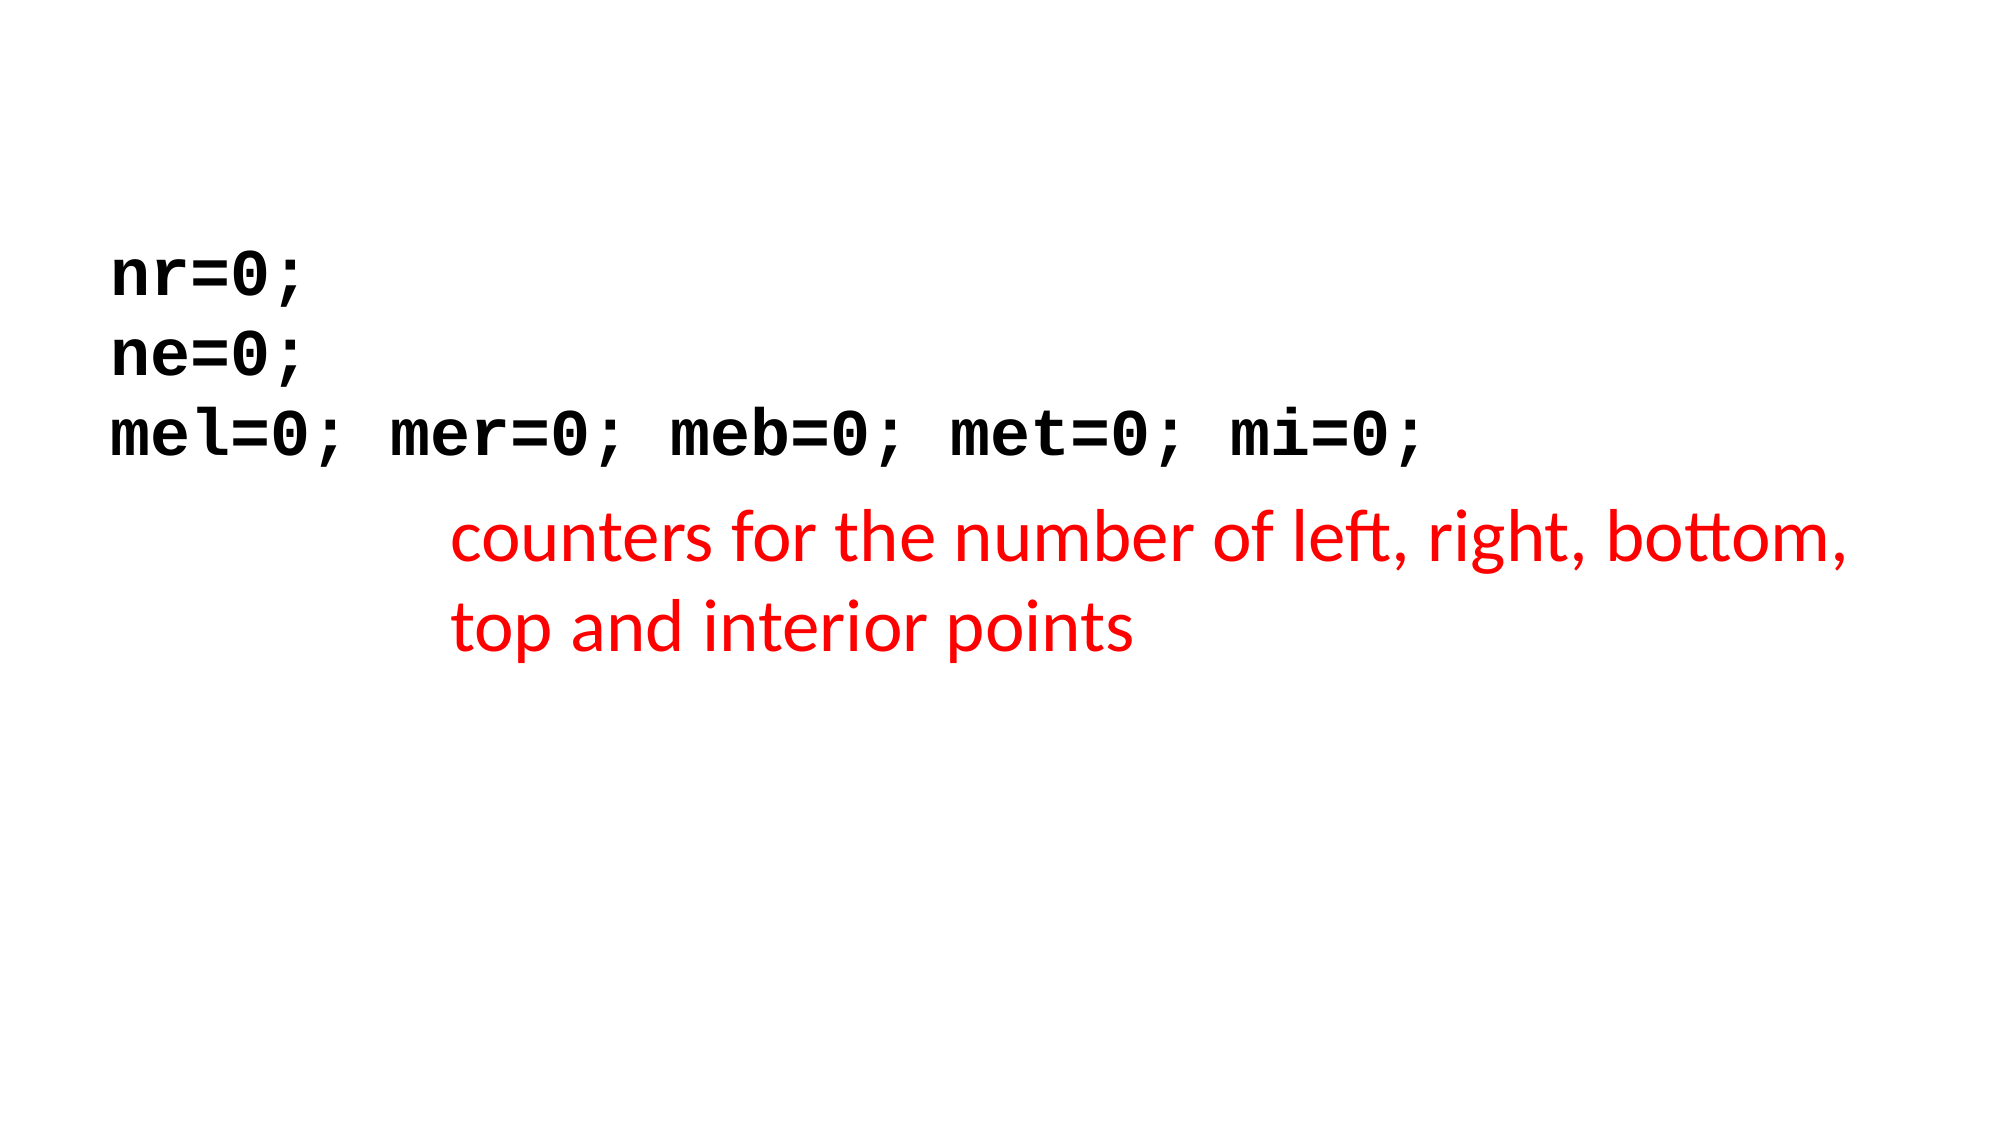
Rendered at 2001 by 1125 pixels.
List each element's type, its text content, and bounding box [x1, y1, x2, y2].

text_box counters for the number of left, right, bottom, top and interior points [435, 478, 1934, 764]
text_box nr=0; ne=0; mel=0; mer=0; meb=0; met=0; mi=0; [95, 221, 1726, 476]
